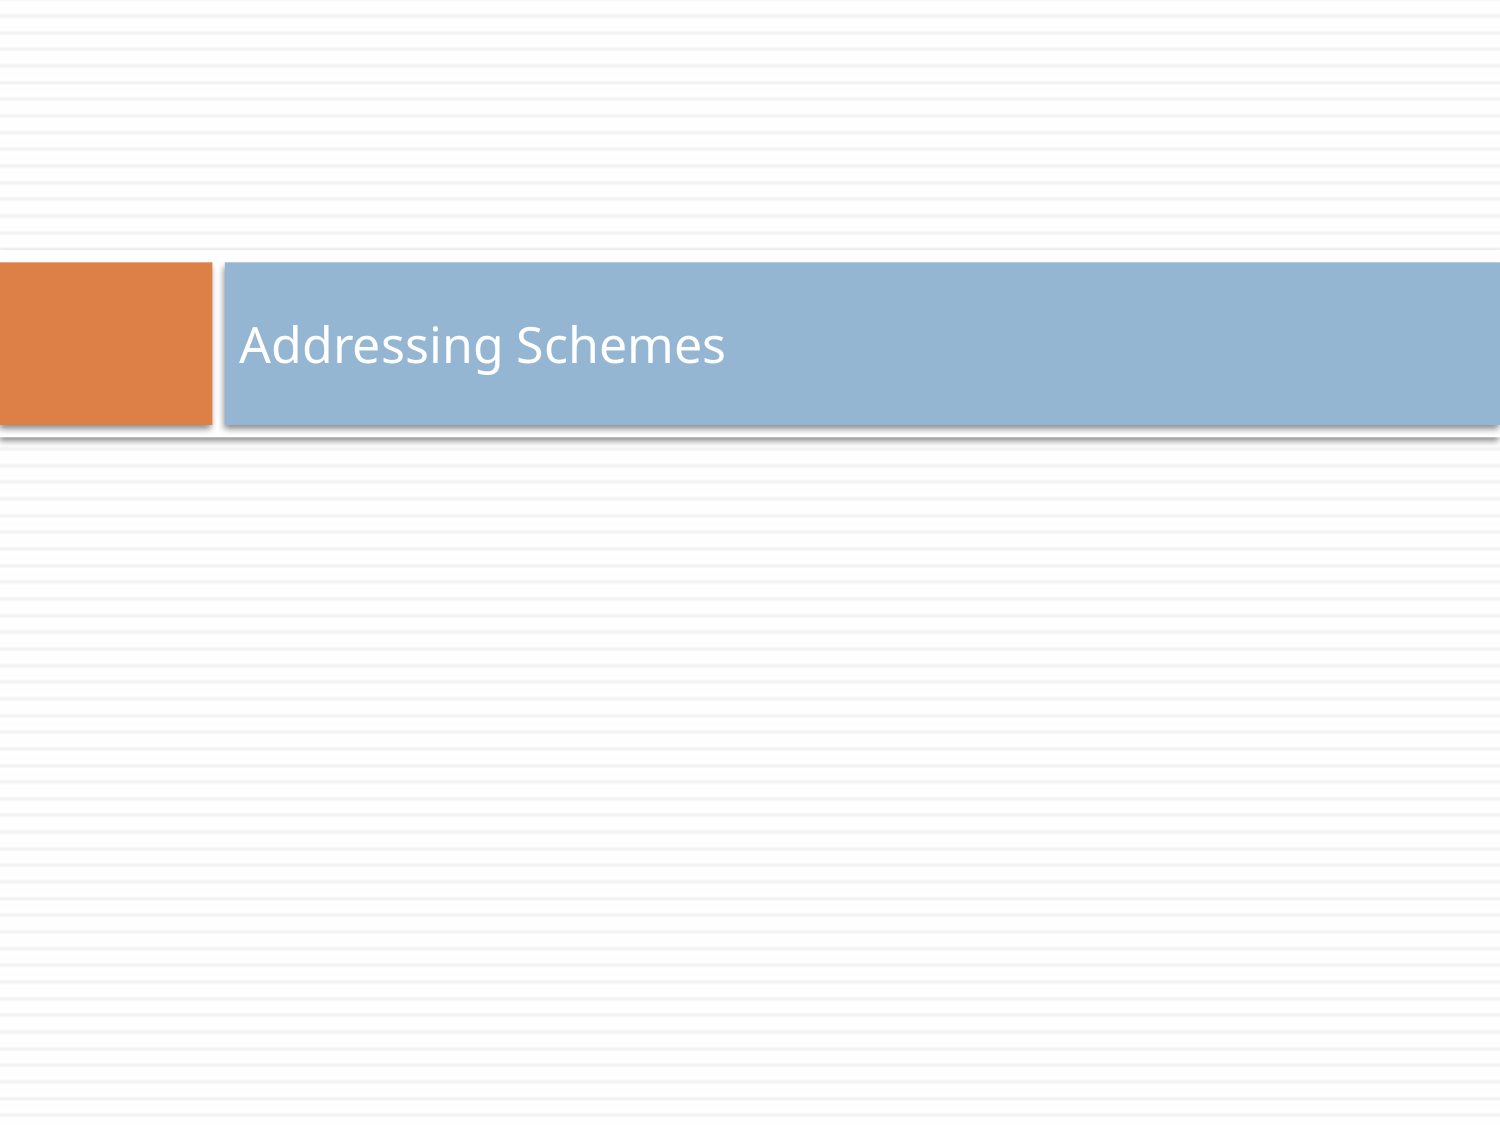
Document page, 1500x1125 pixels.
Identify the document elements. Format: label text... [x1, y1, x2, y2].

title Addressing Schemes [225, 262, 1475, 425]
